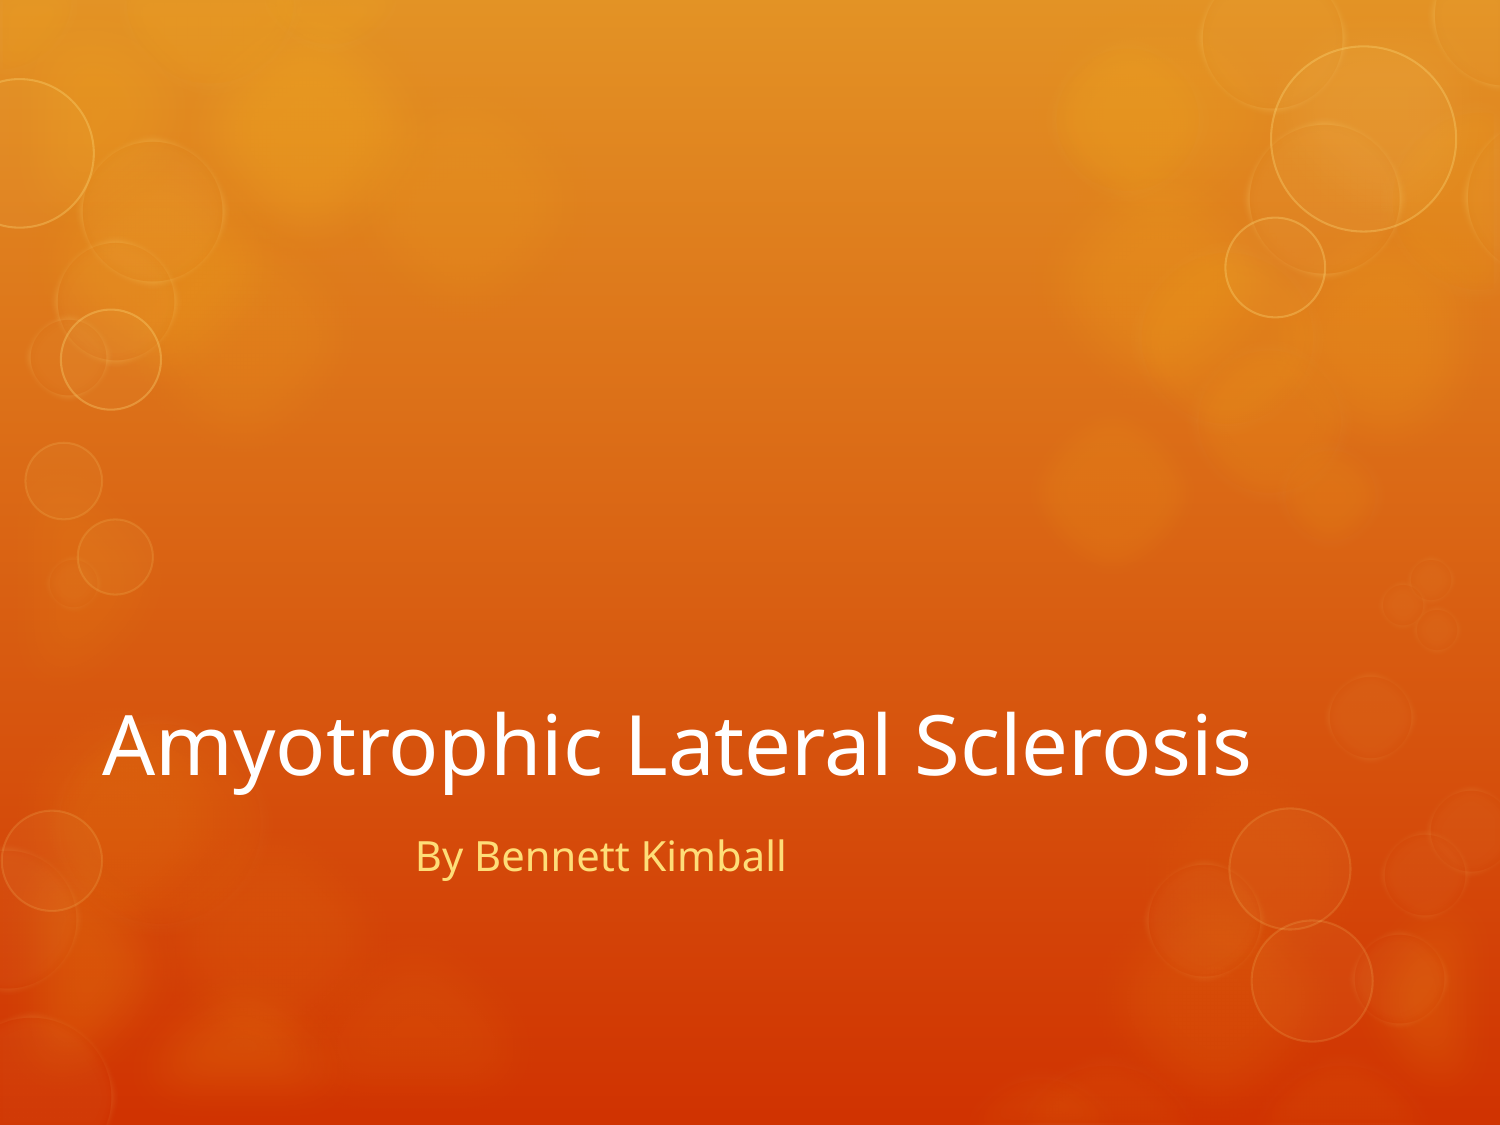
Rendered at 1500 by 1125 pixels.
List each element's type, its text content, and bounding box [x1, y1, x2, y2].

title Amyotrophic Lateral Sclerosis [87, 537, 1425, 800]
subtitle By Bennett Kimball [399, 822, 1050, 913]
